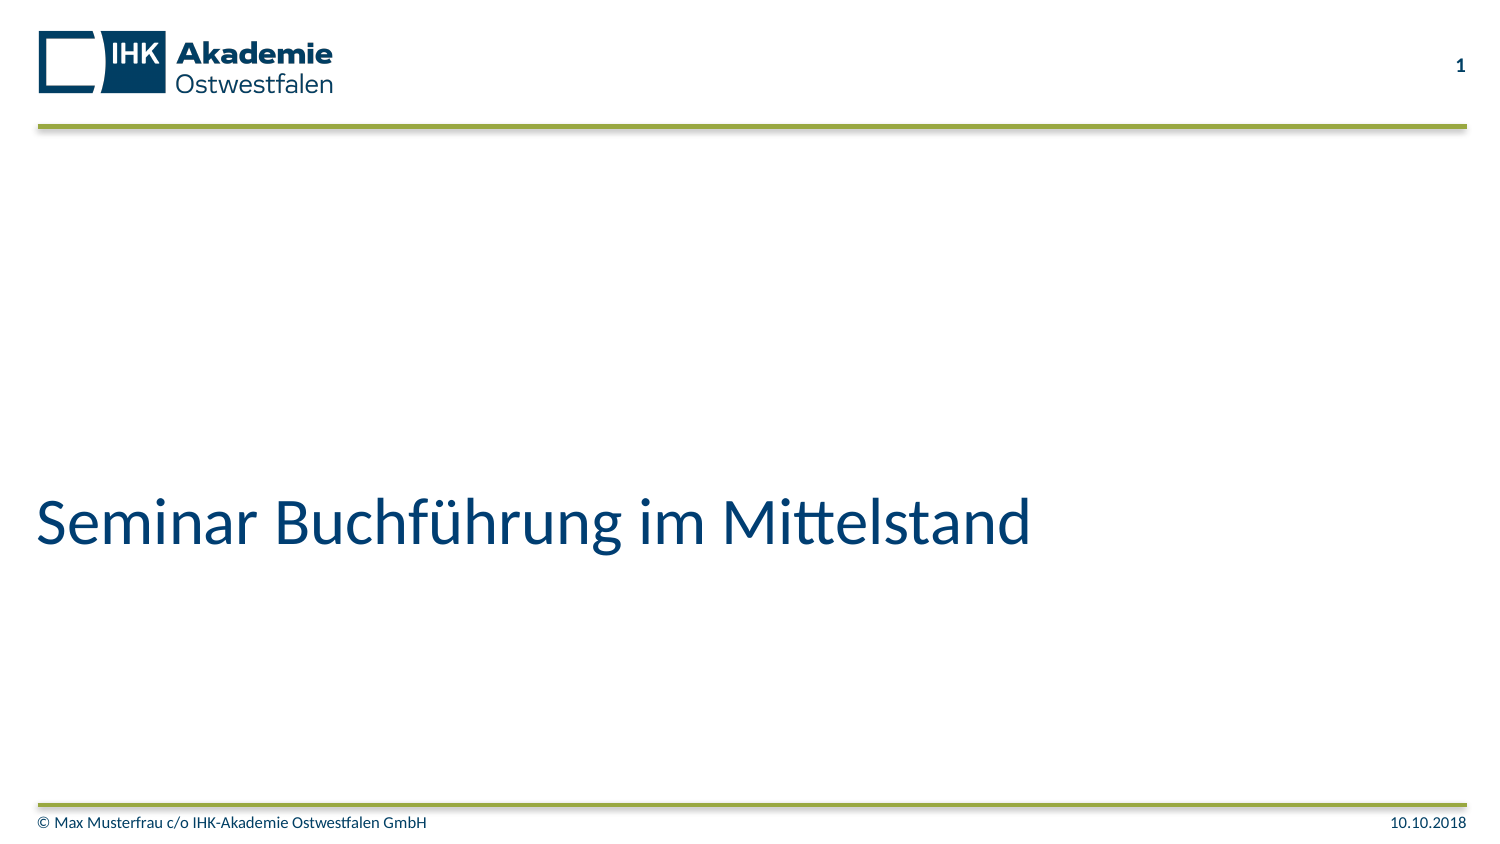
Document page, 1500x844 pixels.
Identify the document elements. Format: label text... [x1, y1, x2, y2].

footer © Max Musterfrau c/o IHK-Akademie Ostwestfalen GmbH [36, 804, 1182, 836]
subtitle Seminar Buchführung im Mittelstand [36, 478, 1466, 741]
slide_number 1 [1387, 40, 1466, 87]
picture [33, 25, 352, 99]
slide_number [1360, 804, 1467, 836]
